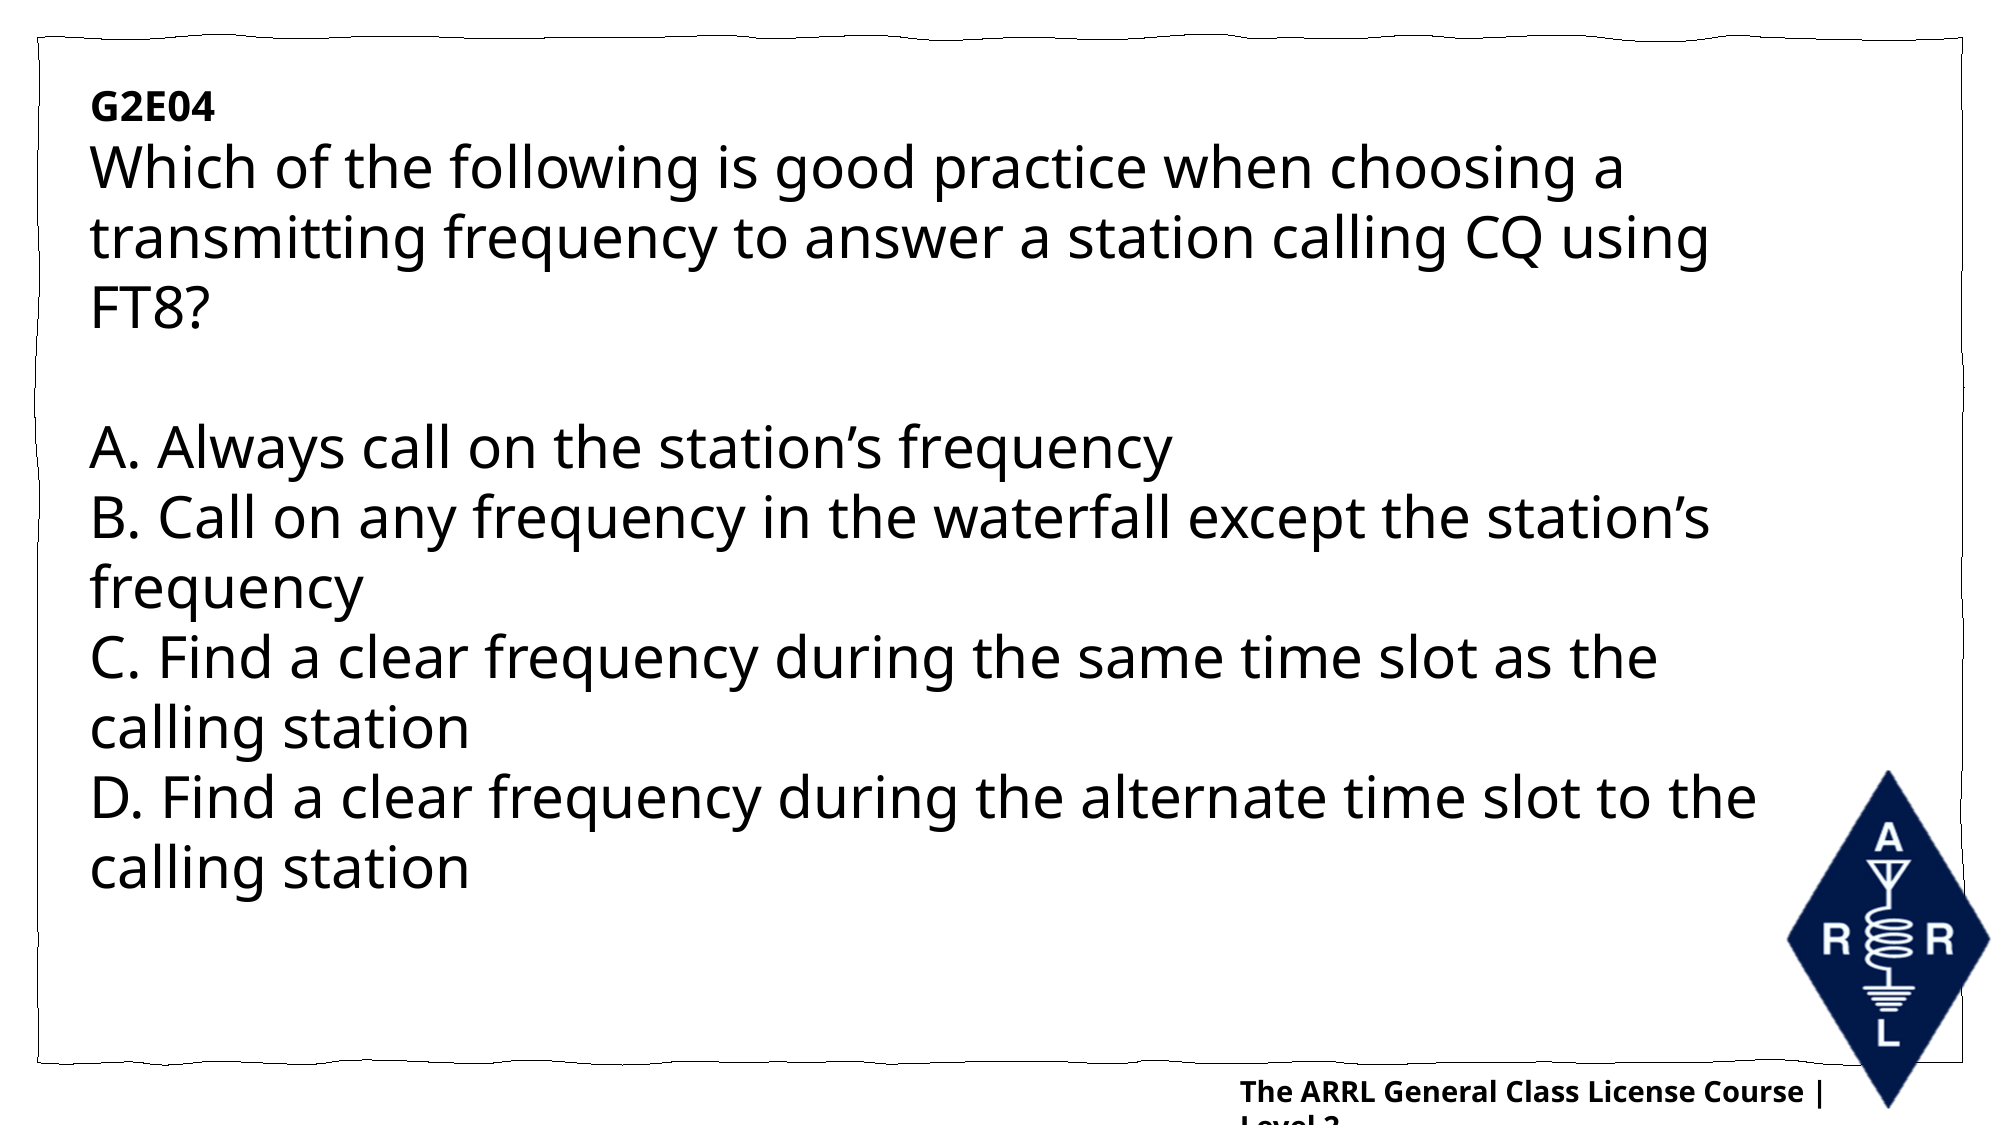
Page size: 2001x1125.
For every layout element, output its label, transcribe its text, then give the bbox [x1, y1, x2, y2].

text_box G2E04 Which of the following is good practice when choosing a transmitting frequency to answer a station calling CQ using FT8? A. Always call on the station’s frequency B. Call on any frequency in the waterfall except the station’s frequency C. Find a clear frequency during the same time slot as the calling station D. Find a clear frequency during the alternate time slot to the calling station [75, 72, 1850, 908]
picture [1773, 752, 1999, 1125]
